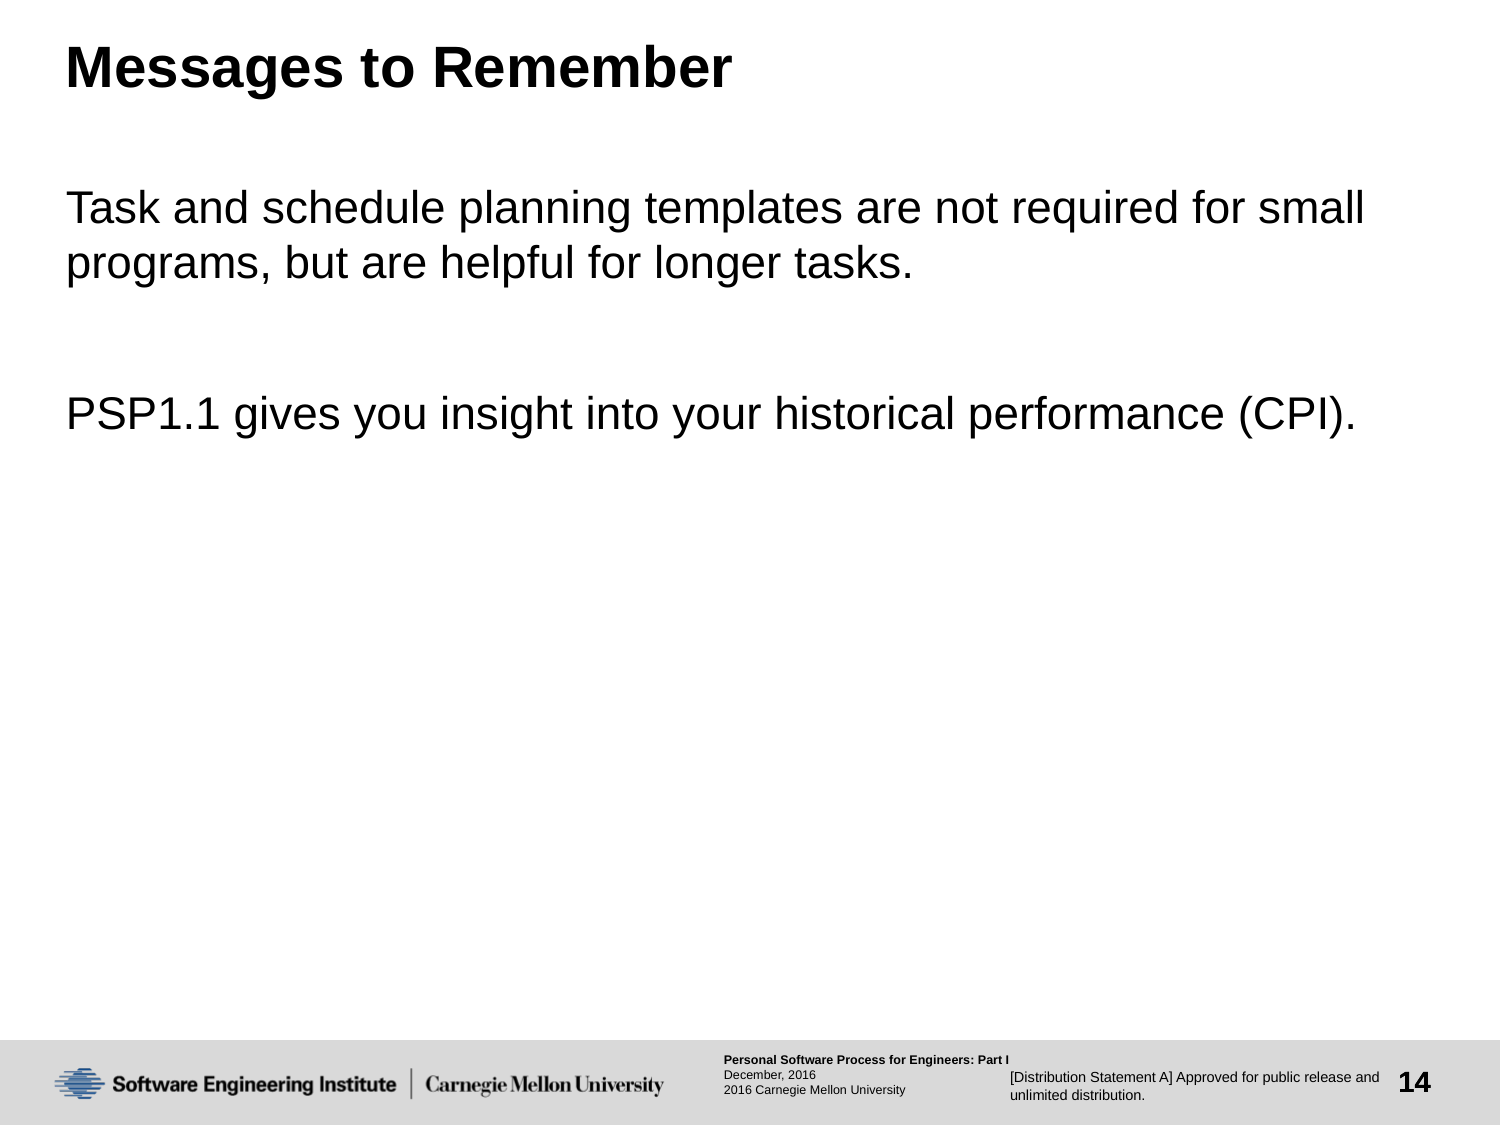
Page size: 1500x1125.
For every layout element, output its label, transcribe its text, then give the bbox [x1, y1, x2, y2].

list Task and schedule planning templates are not required for small programs, but are helpful for longer tasks. PSP1.1 gives you insight into your historical performance (CPI). [65, 177, 1431, 1000]
title Messages to Remember [65, 37, 1313, 148]
picture [46, 1061, 673, 1104]
